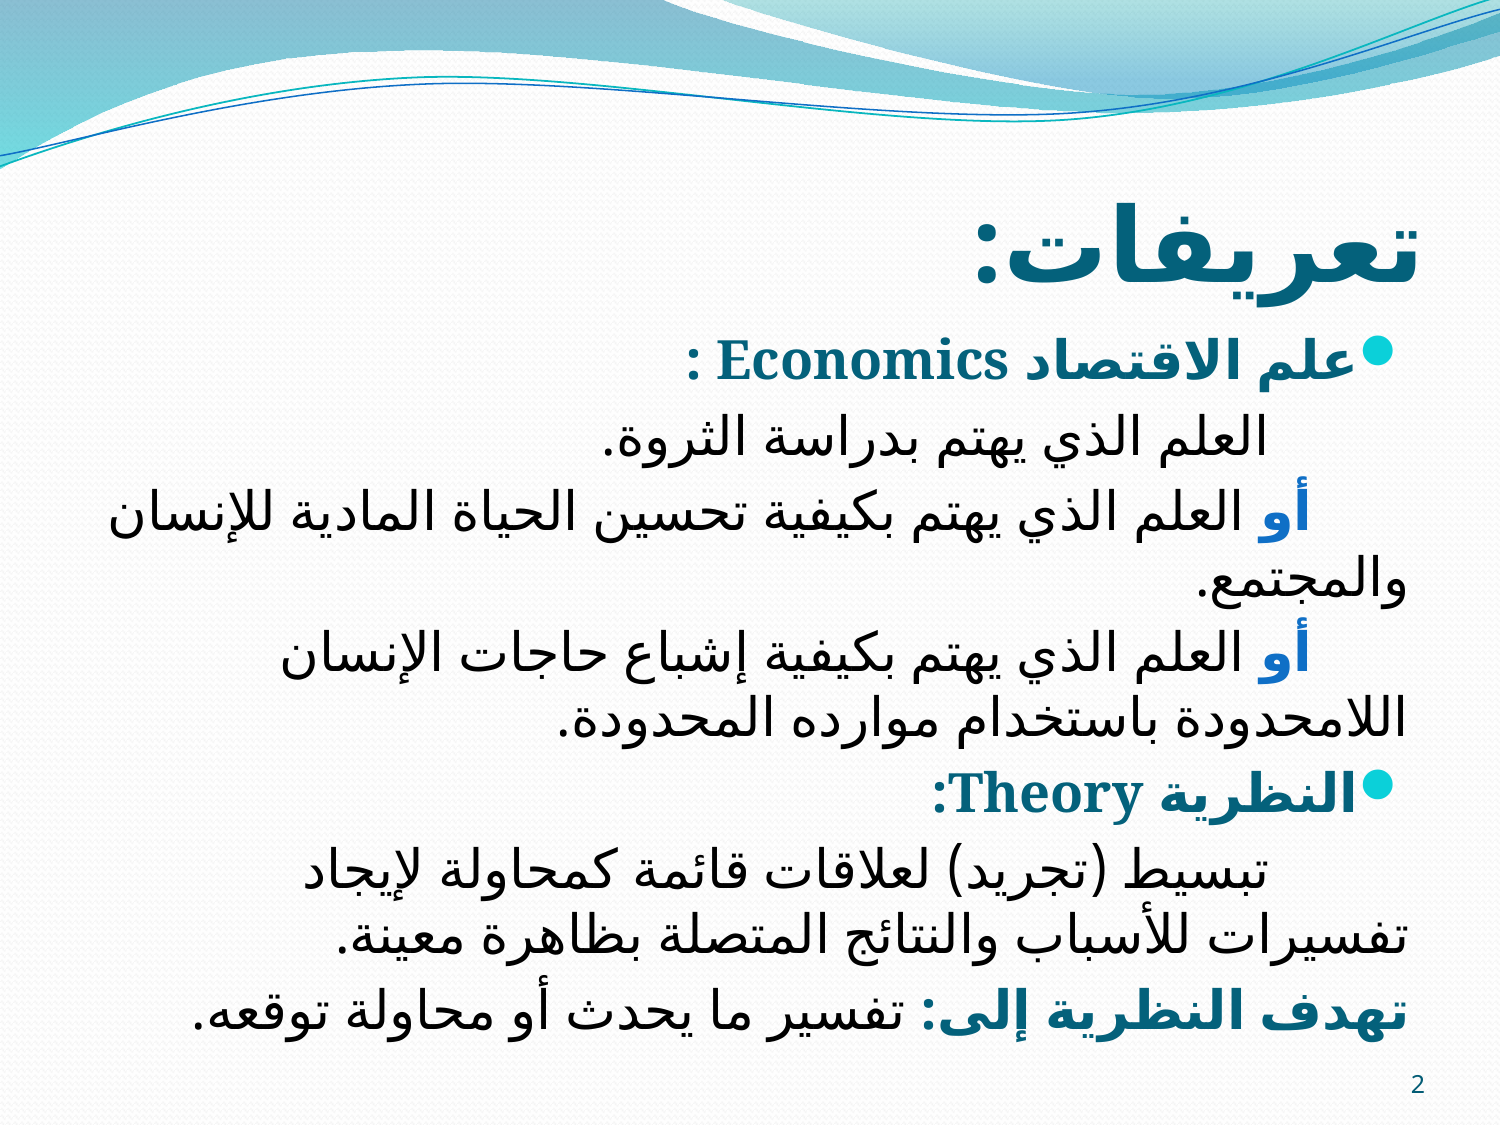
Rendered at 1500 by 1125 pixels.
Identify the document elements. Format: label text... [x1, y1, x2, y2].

slide_number 2 [1299, 1042, 1425, 1103]
title تعريفات: [75, 115, 1425, 303]
list علم الاقتصاد Economics : العلم الذي يهتم بدراسة الثروة. أو العلم الذي يهتم بكيفية تحسين الحياة المادية للإنسان والمجتمع. أو العلم الذي يهتم بكيفية إشباع حاجات الإنسان اللامحدودة باستخدام موارده المحدودة. النظرية Theory: تبسيط (تجريد) لعلاقات قائمة كمحاولة لإيجاد تفسيرات للأسباب والنتائج المتصلة بظاهرة معينة. تهدف النظرية إلى: تفسير ما يحدث أو محاولة توقعه. [75, 317, 1425, 1083]
